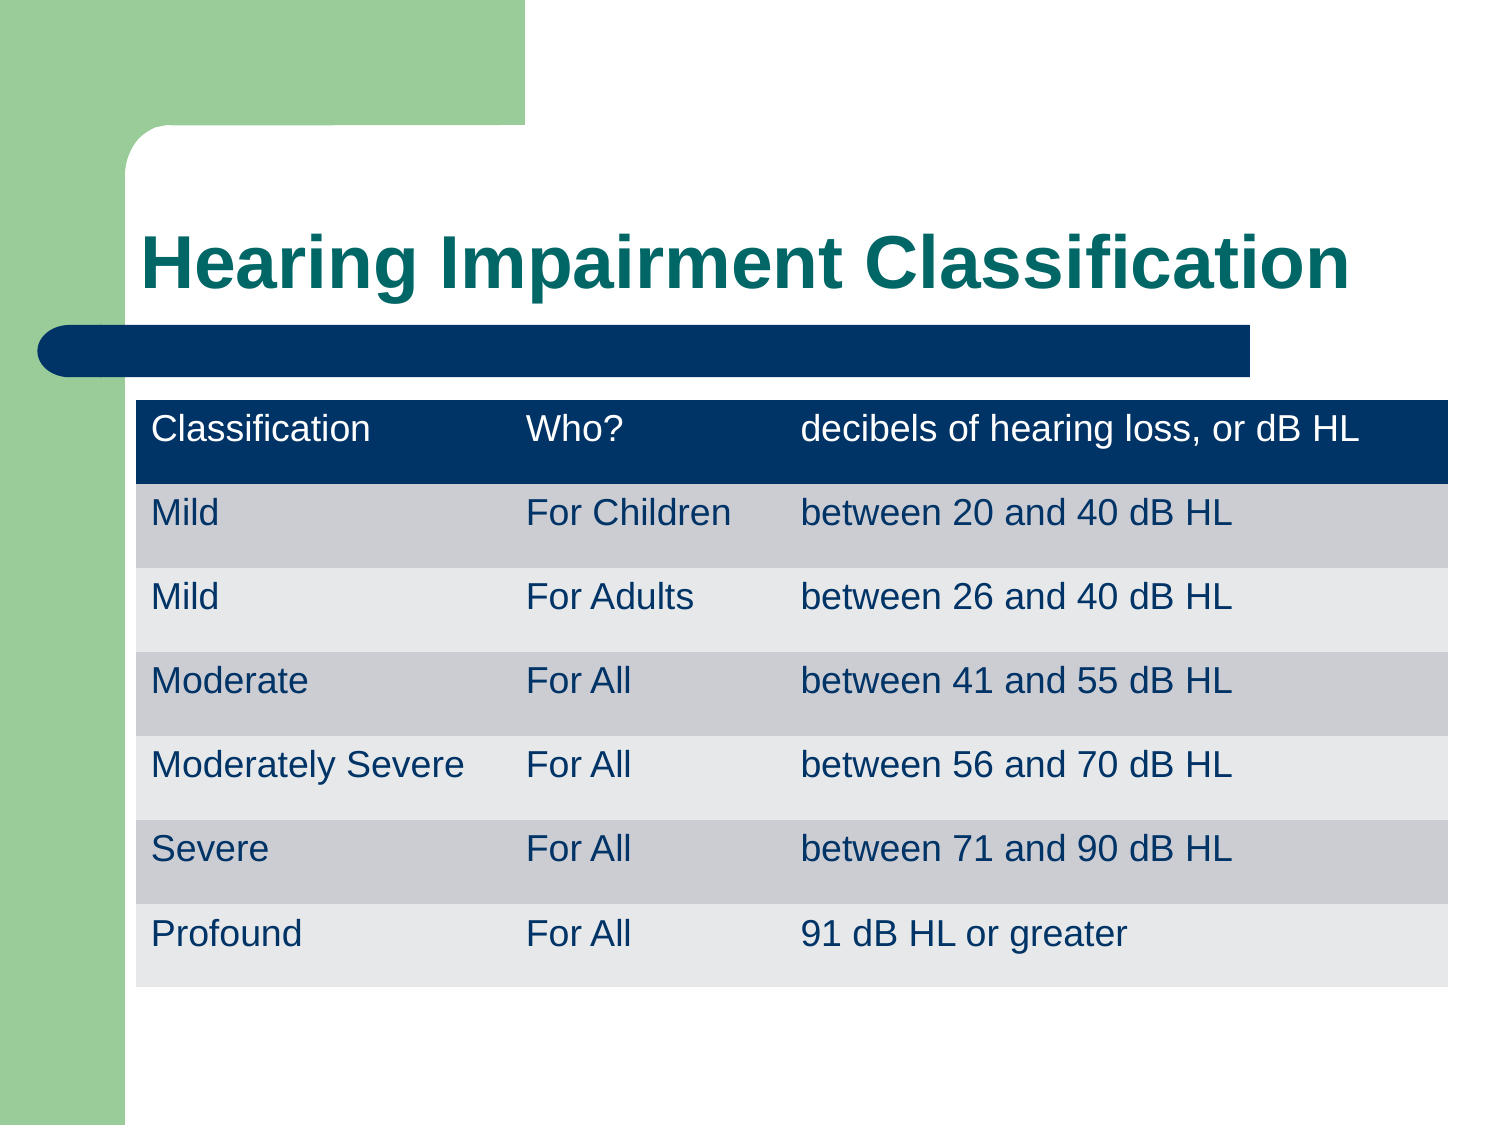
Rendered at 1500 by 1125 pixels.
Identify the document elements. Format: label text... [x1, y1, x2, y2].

table_cell 91 dB HL or greater [786, 904, 1448, 987]
table_cell between 20 and 40 dB HL [786, 484, 1448, 568]
table_cell between 71 and 90 dB HL [786, 820, 1448, 904]
table_cell Moderate [136, 652, 511, 736]
table_cell For All [511, 652, 786, 736]
title Hearing Impairment Classification [124, 124, 1426, 313]
table_cell For Adults [511, 568, 786, 652]
table_cell between 26 and 40 dB HL [786, 568, 1448, 652]
table_cell Mild [136, 484, 511, 568]
table_header Classification [136, 400, 511, 484]
table_cell between 56 and 70 dB HL [786, 736, 1448, 820]
table_cell For All [511, 820, 786, 904]
table_cell For Children [511, 484, 786, 568]
table_cell Mild [136, 568, 511, 652]
table_header Who? [511, 400, 786, 484]
table_cell Severe [136, 820, 511, 904]
table_cell For All [511, 736, 786, 820]
table_cell between 41 and 55 dB HL [786, 652, 1448, 736]
table_cell Profound [136, 904, 511, 987]
table_cell Moderately Severe [136, 736, 511, 820]
table_cell For All [511, 904, 786, 987]
table_header decibels of hearing loss, or dB HL [786, 400, 1448, 484]
